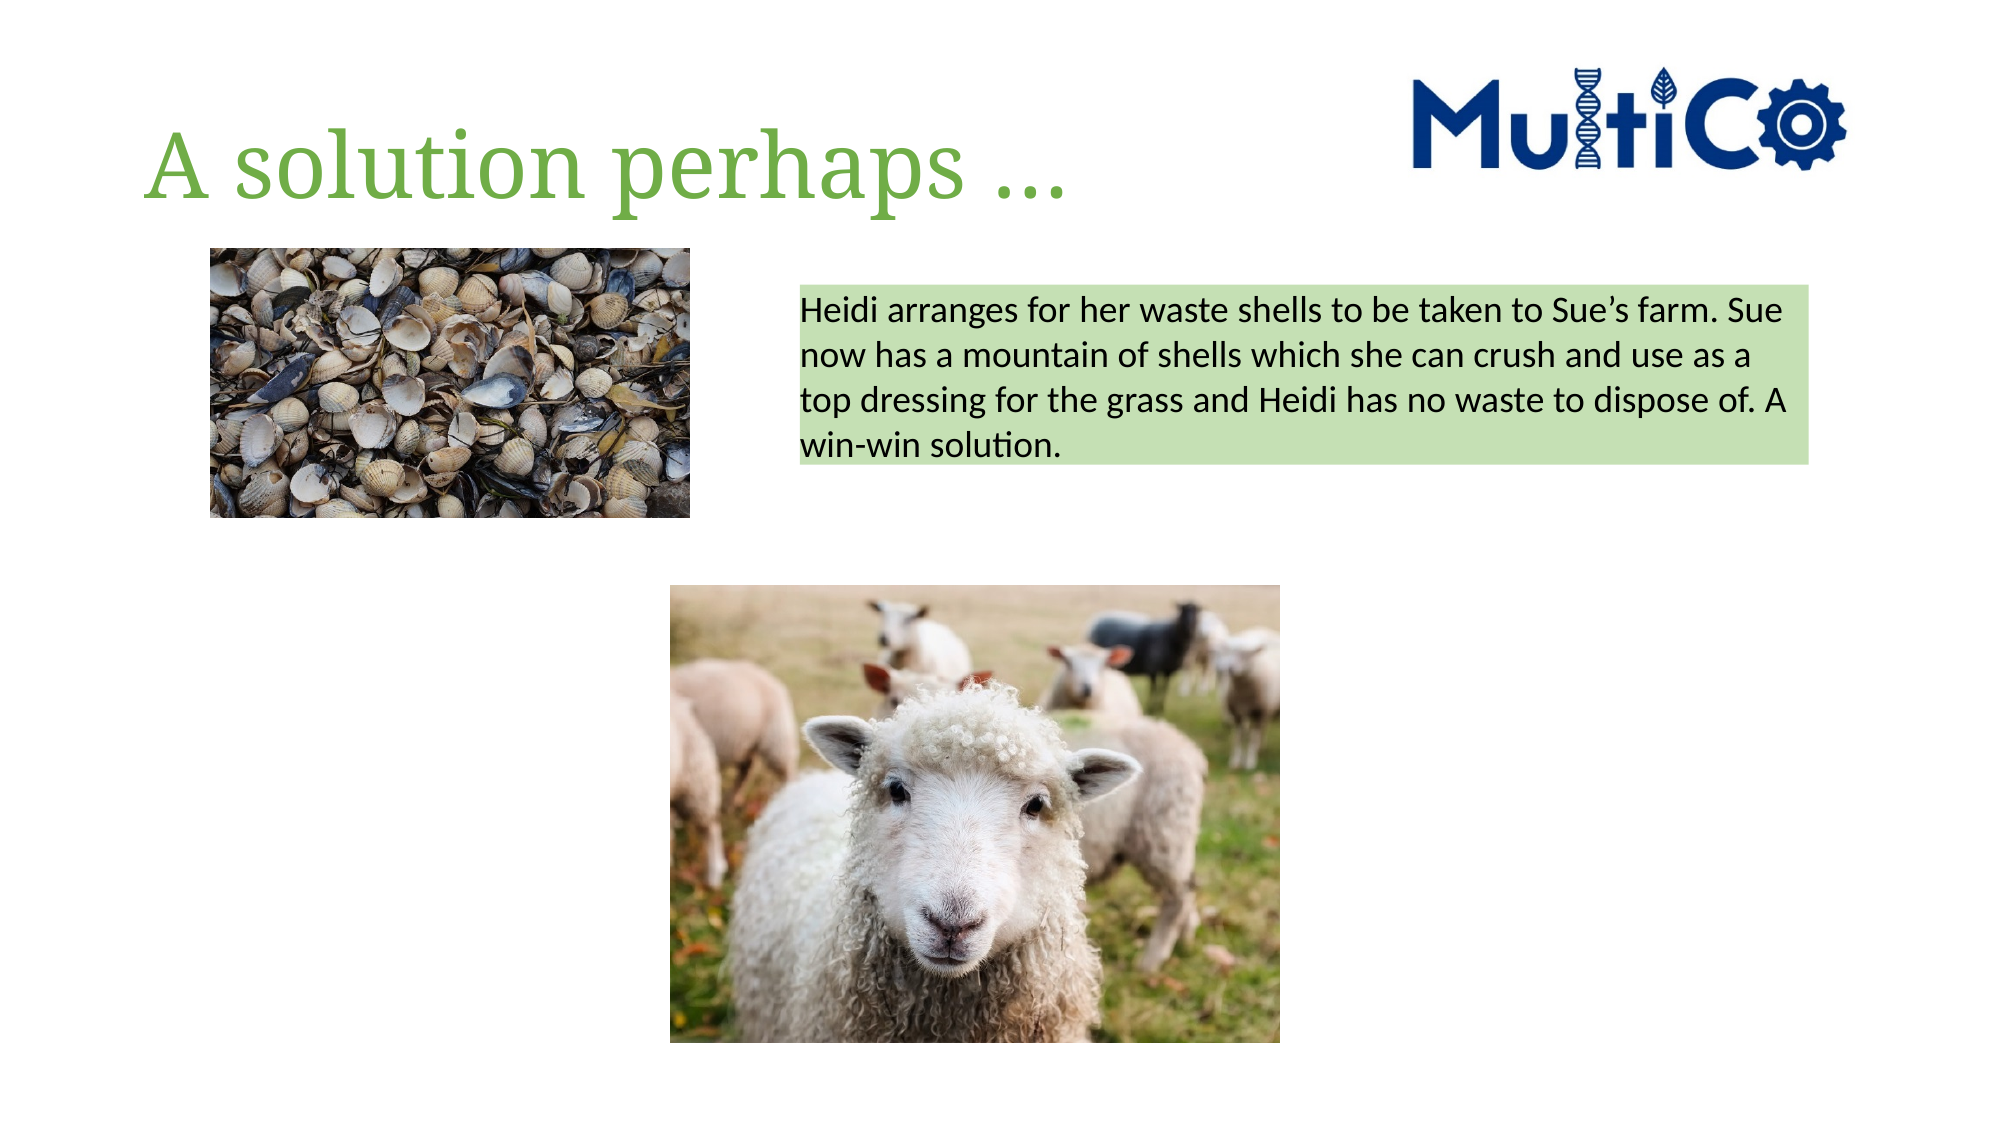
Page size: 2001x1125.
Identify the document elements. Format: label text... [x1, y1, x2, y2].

picture [670, 585, 1280, 1043]
picture [209, 248, 691, 519]
text_box Heidi arranges for her waste shells to be taken to Sue’s farm. Sue now has a mountain of shells which she can crush and use as a top dressing for the grass and Heidi has no waste to dispose of. A win-win solution. [799, 284, 1809, 465]
picture [1396, 45, 1863, 192]
title A solution perhaps … [136, 59, 1863, 278]
